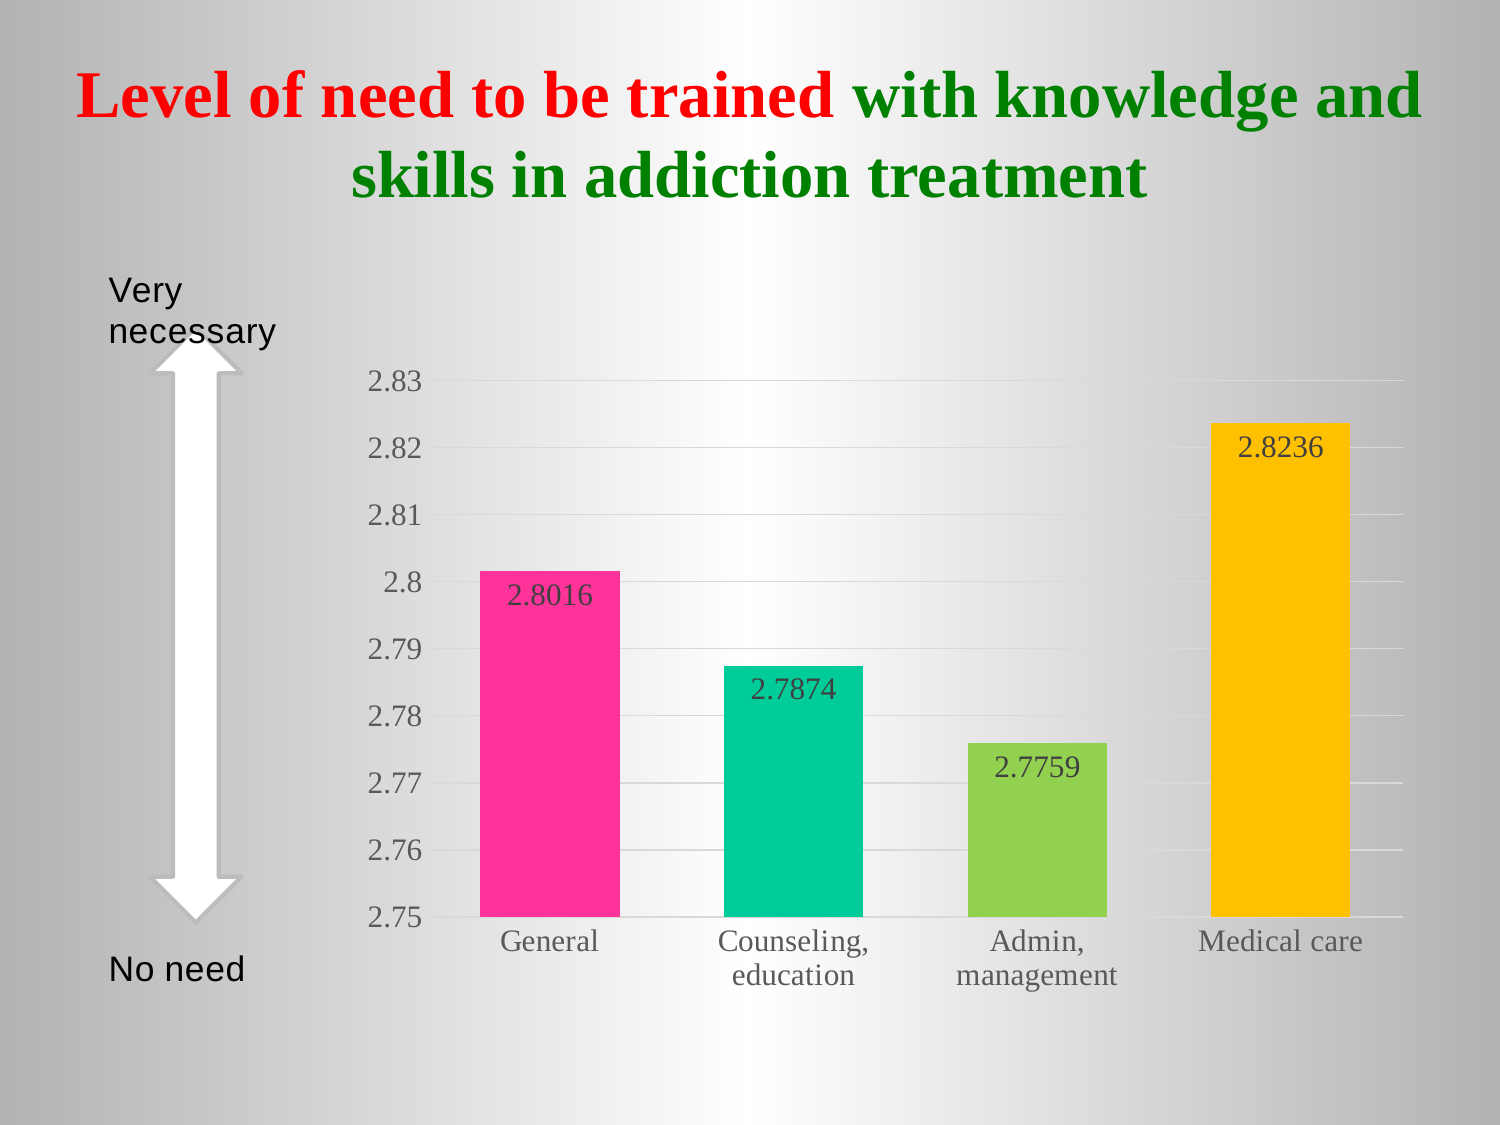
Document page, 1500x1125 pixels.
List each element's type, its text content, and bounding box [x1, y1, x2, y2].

chart [93, 262, 1407, 1026]
title Level of need to be trained with knowledge and skills in addiction treatment [24, 37, 1475, 225]
